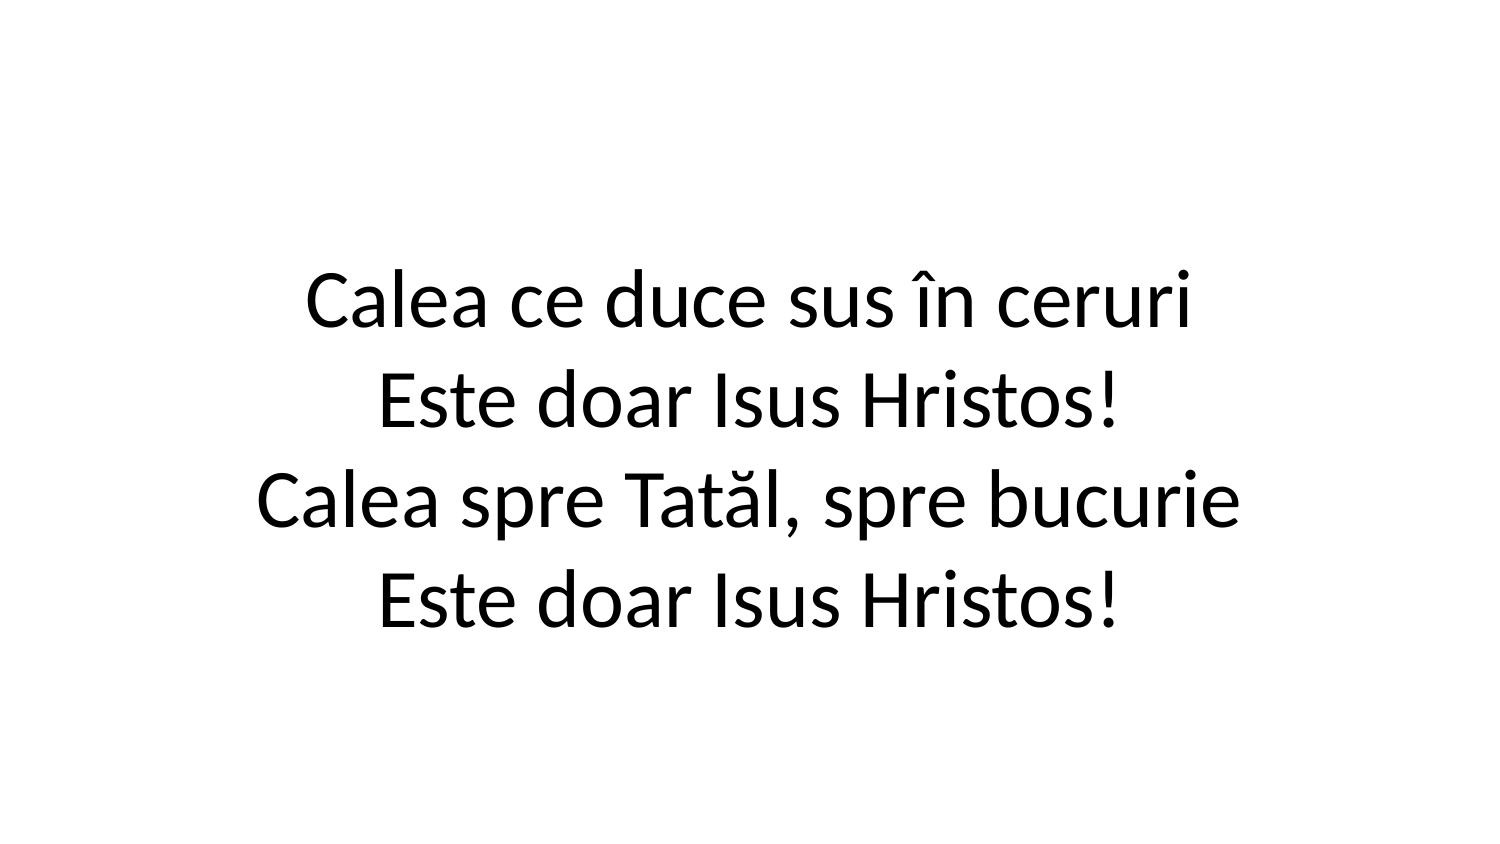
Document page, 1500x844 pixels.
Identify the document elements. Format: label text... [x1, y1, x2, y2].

text_box Calea ce duce sus în ceruri Este doar Isus Hristos! Calea spre Tatăl, spre bucurie Este doar Isus Hristos! [241, 192, 1259, 652]
